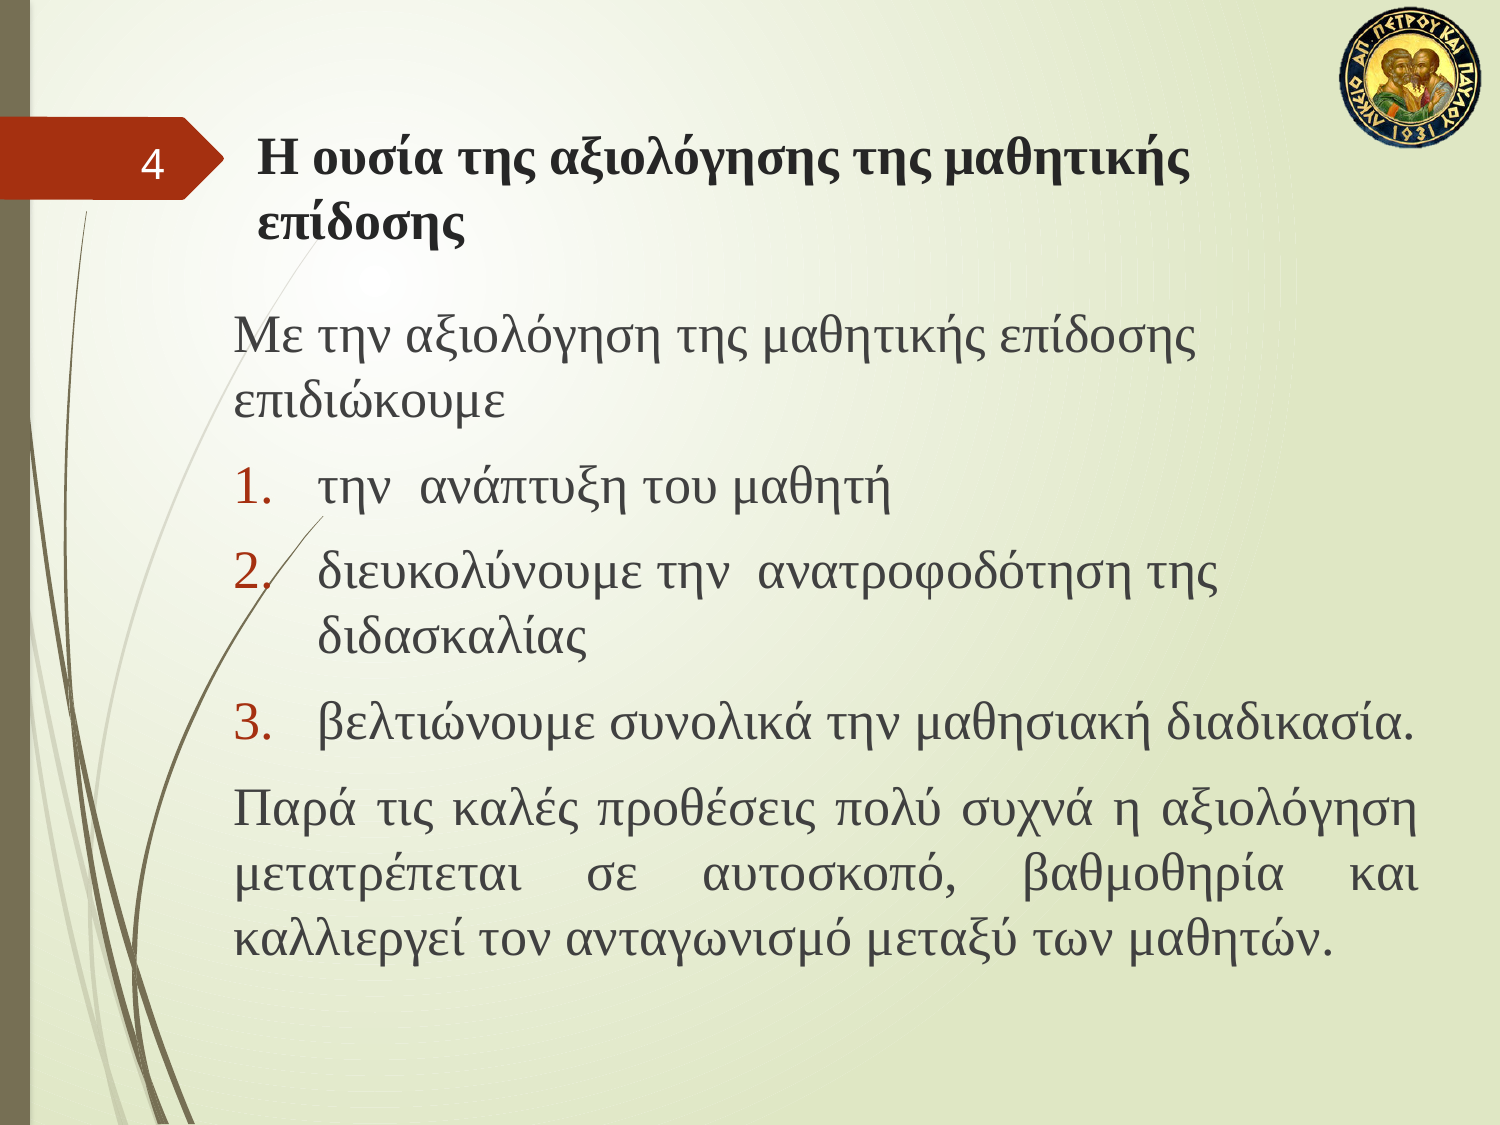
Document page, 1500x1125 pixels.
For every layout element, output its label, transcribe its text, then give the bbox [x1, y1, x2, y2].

list Με την αξιολόγηση της μαθητικής επίδοσης επιδιώκουμε την ανάπτυξη του μαθητή διευκολύνουμε την ανατροφοδότηση της διδασκαλίας βελτιώνουμε συνολικά την μαθησιακή διαδικασία. Παρά τις καλές προθέσεις πολύ συχνά η αξιολόγηση μετατρέπεται σε αυτοσκοπό, βαθμοθηρία και καλλιεργεί τον ανταγωνισμό μεταξύ των μαθητών. [218, 290, 1436, 911]
slide_number 4 [83, 136, 180, 197]
title Η ουσία της αξιολόγησης της μαθητικής επίδοσης [242, 113, 1406, 290]
picture [1328, 0, 1495, 160]
